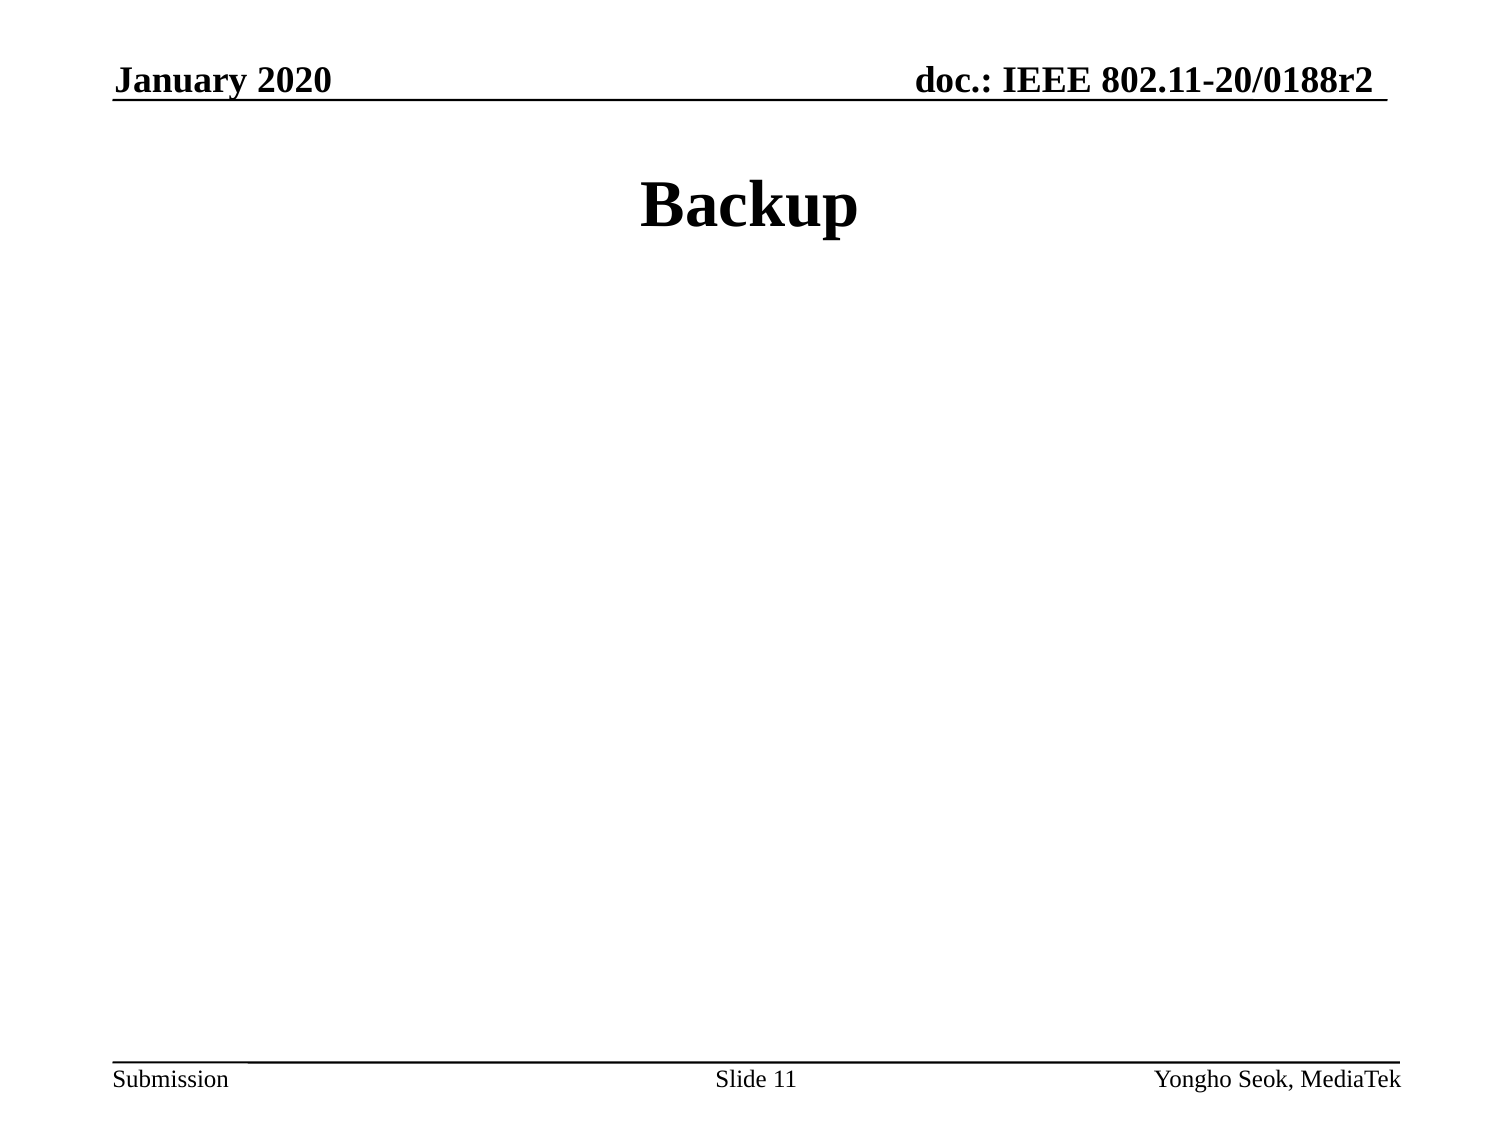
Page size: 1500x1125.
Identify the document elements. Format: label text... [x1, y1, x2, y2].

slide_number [114, 54, 335, 101]
slide_number Slide 11 [712, 1061, 800, 1093]
title Backup [0, 112, 1500, 288]
footer Yongho Seok, MediaTek [1150, 1061, 1402, 1093]
